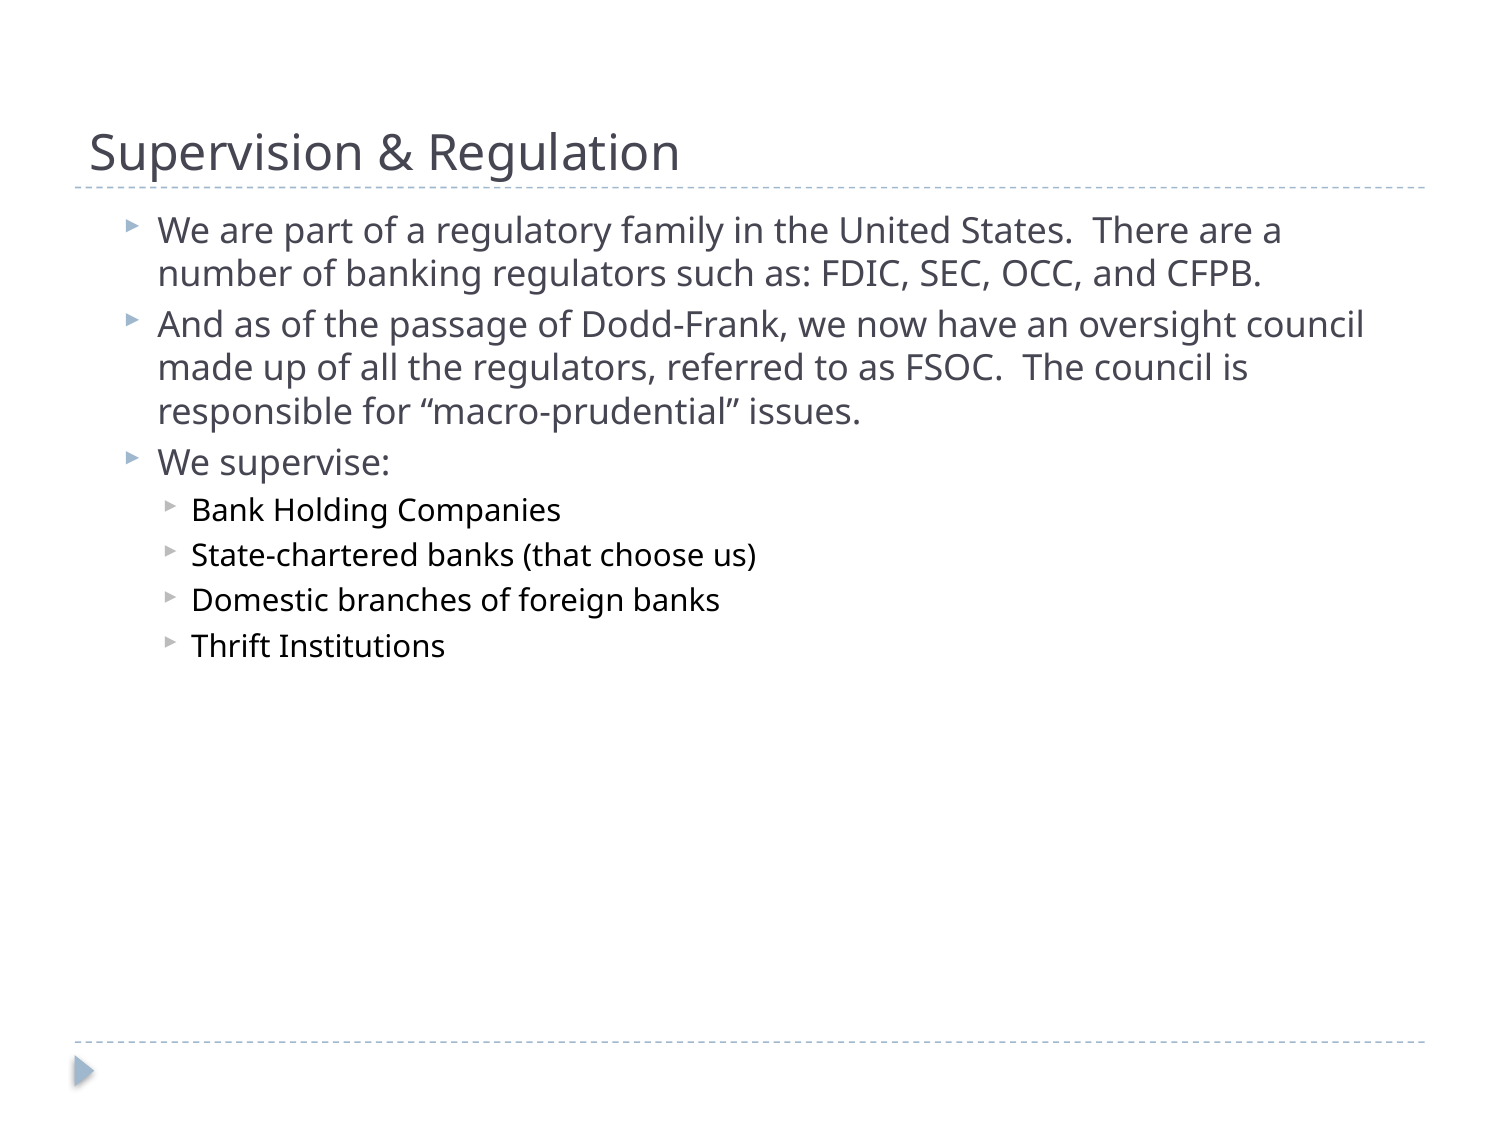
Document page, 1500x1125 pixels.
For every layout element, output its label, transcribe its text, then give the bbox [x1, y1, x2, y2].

list We are part of a regulatory family in the United States. There are a number of banking regulators such as: FDIC, SEC, OCC, and CFPB. And as of the passage of Dodd-Frank, we now have an oversight council made up of all the regulators, referred to as FSOC. The council is responsible for “macro-prudential” issues. We supervise: Bank Holding Companies State-chartered banks (that choose us) Domestic branches of foreign banks Thrift Institutions [75, 200, 1425, 1010]
title Supervision & Regulation [75, 24, 1425, 188]
